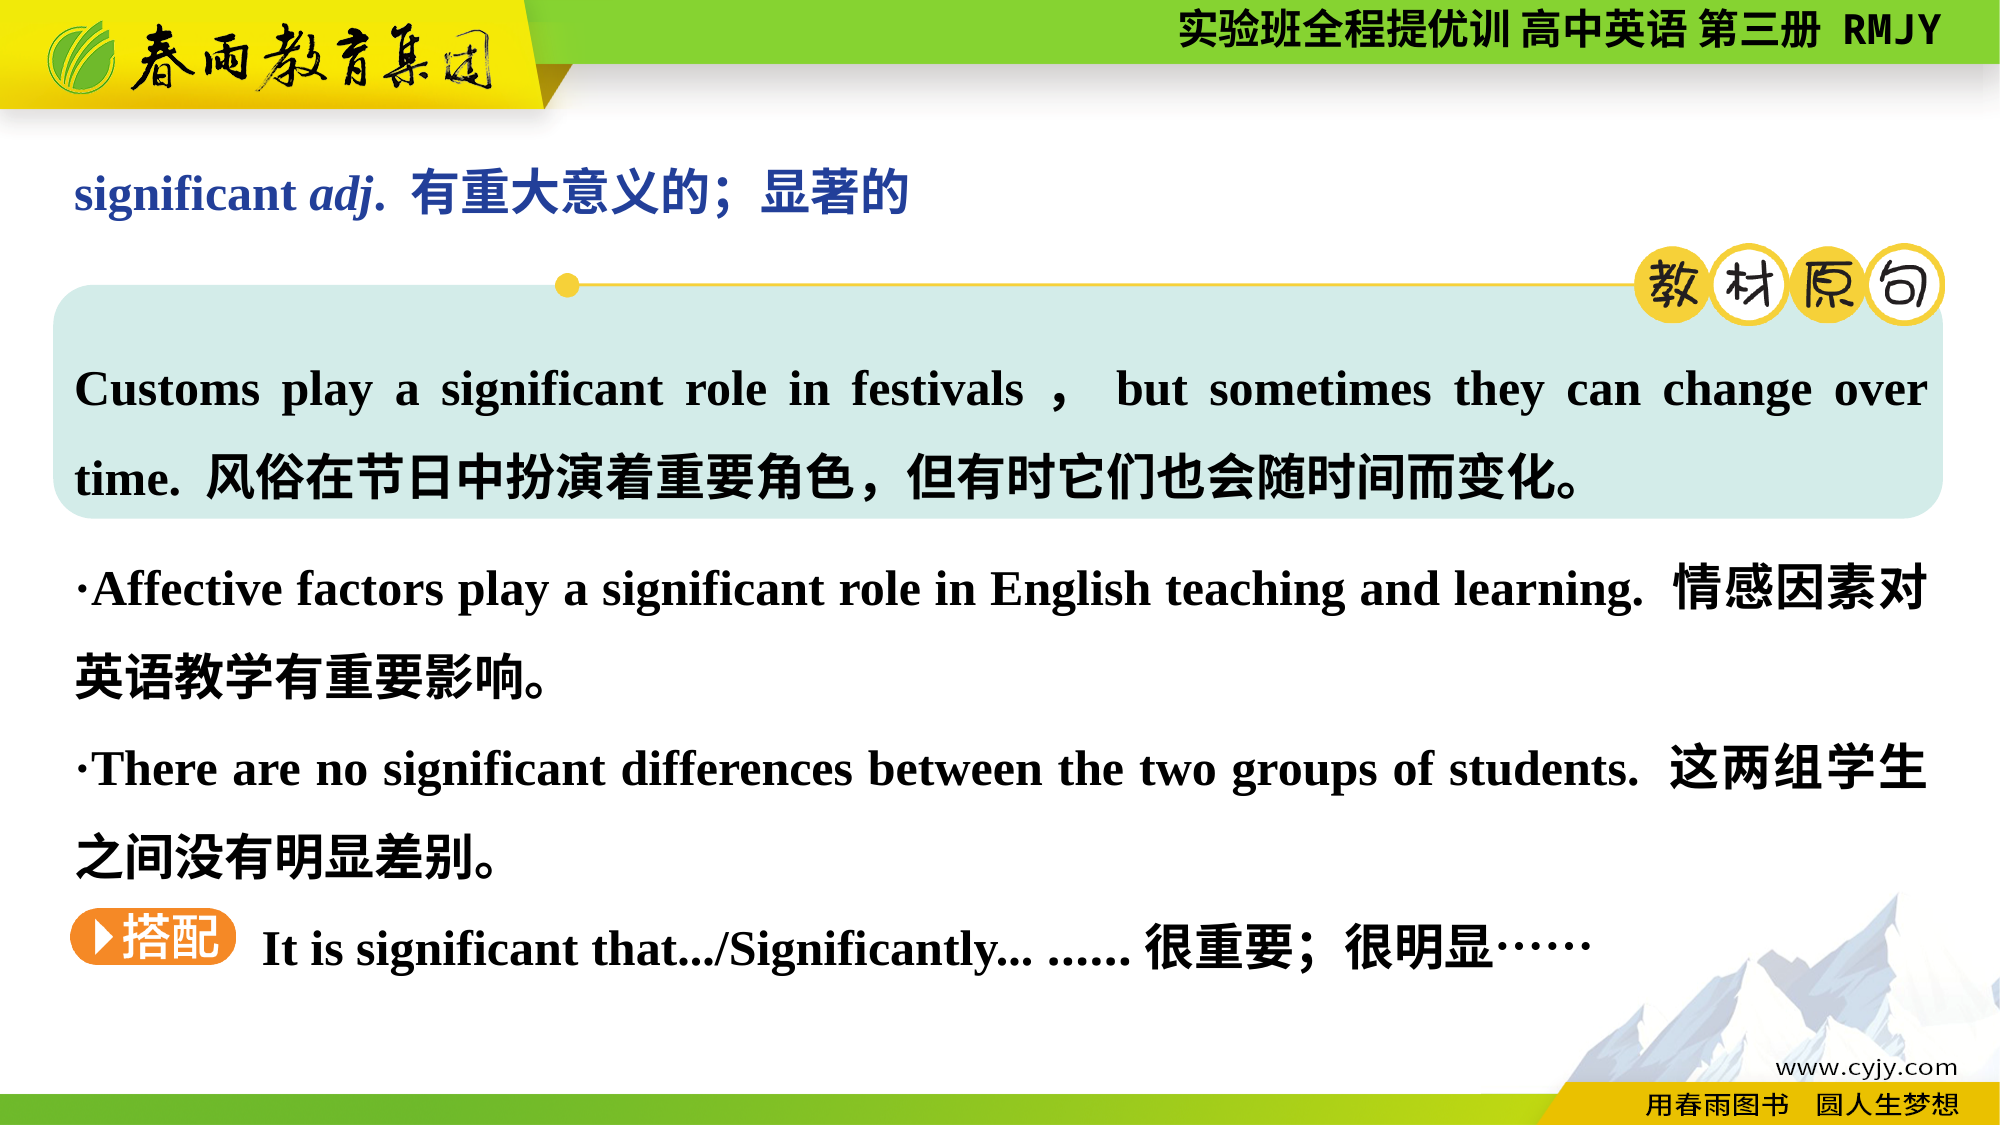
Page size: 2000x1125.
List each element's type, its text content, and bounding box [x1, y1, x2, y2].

text_box [54, 286, 550, 496]
text_box [76, 513, 1920, 518]
text_box Customs play a significant role in festivals，but sometimes they can change over time. 风俗在节日中扮演着重要角色，但有时它们也会随时间而变化。 [59, 317, 1944, 513]
text_box ·Affective factors play a significant role in English teaching and learning. 情感因素对英语教学有重要影响。 ·There are no significant differences between the two groups of students. 这两组学生之间没有明显差别。 It is significant that.../Significantly... ……很重要；很明显…… [59, 518, 1944, 984]
list significant adj. 有重大意义的；显著的 [59, 122, 1944, 217]
picture [0, 0, 2000, 1125]
